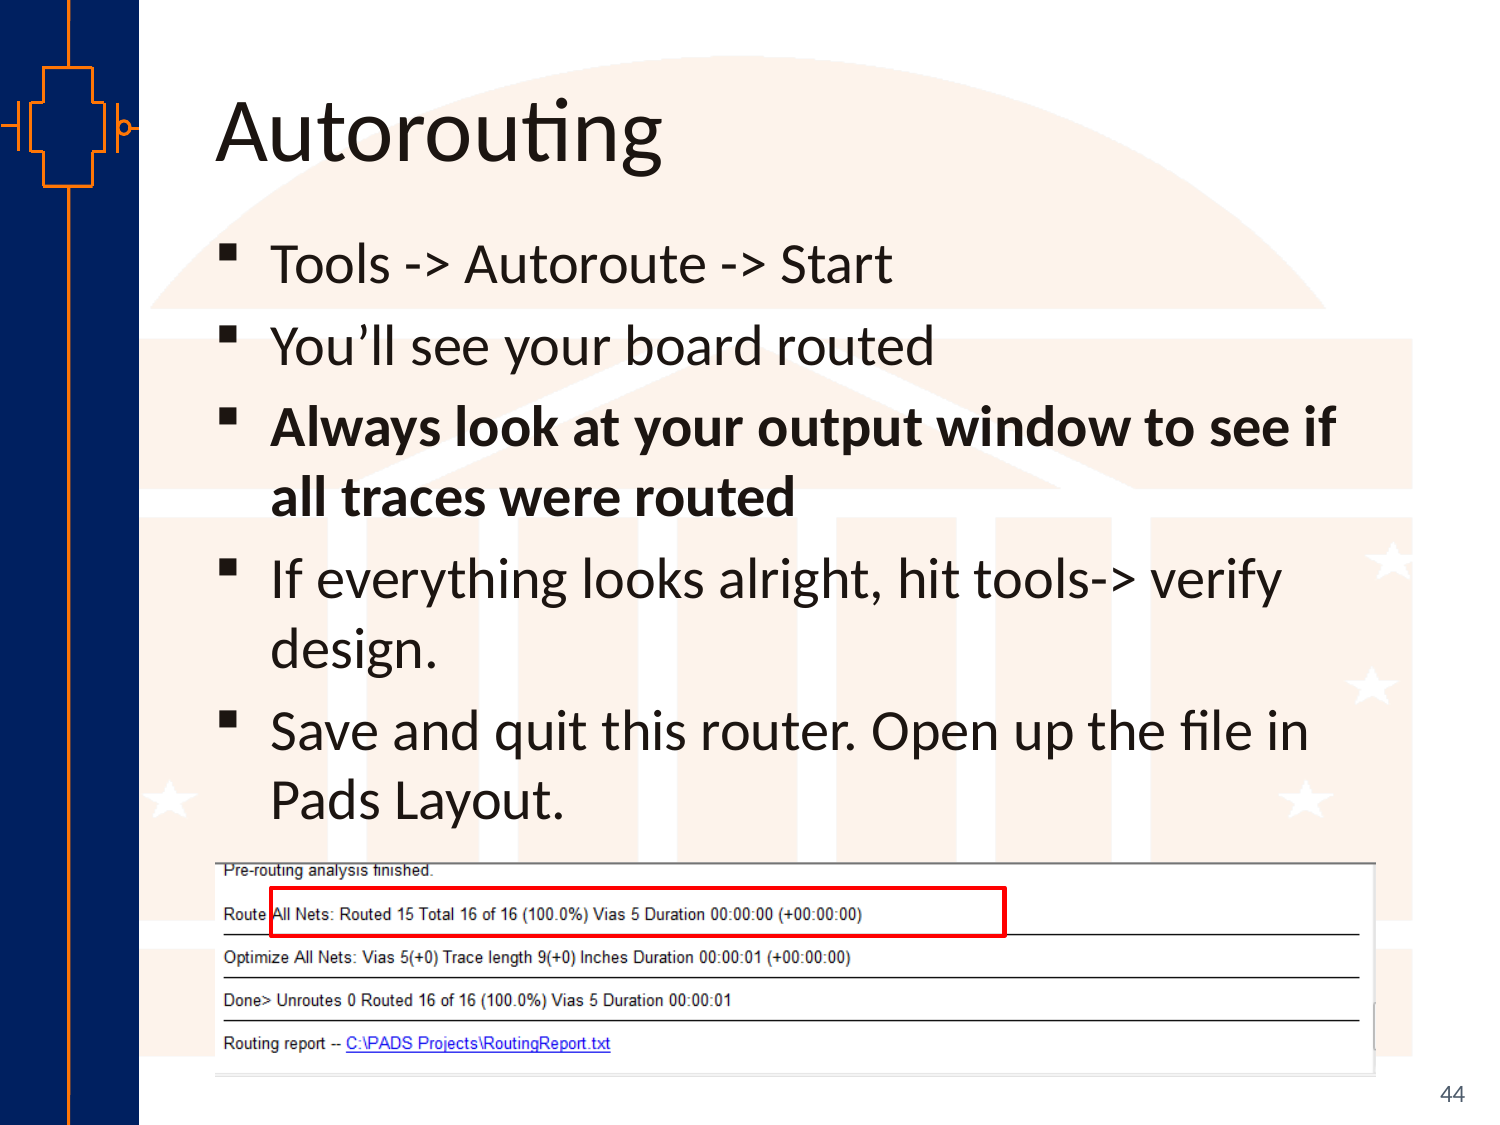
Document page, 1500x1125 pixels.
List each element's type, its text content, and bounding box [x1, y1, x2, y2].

slide_number 44 [1425, 1062, 1488, 1123]
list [215, 862, 1376, 1078]
title Autorouting [200, 0, 1388, 188]
list Tools -> Autoroute -> Start You’ll see your board routed Always look at your output window to see if all traces were routed If everything looks alright, hit tools-> verify design. Save and quit this router. Open up the file in Pads Layout. [199, 217, 1407, 938]
